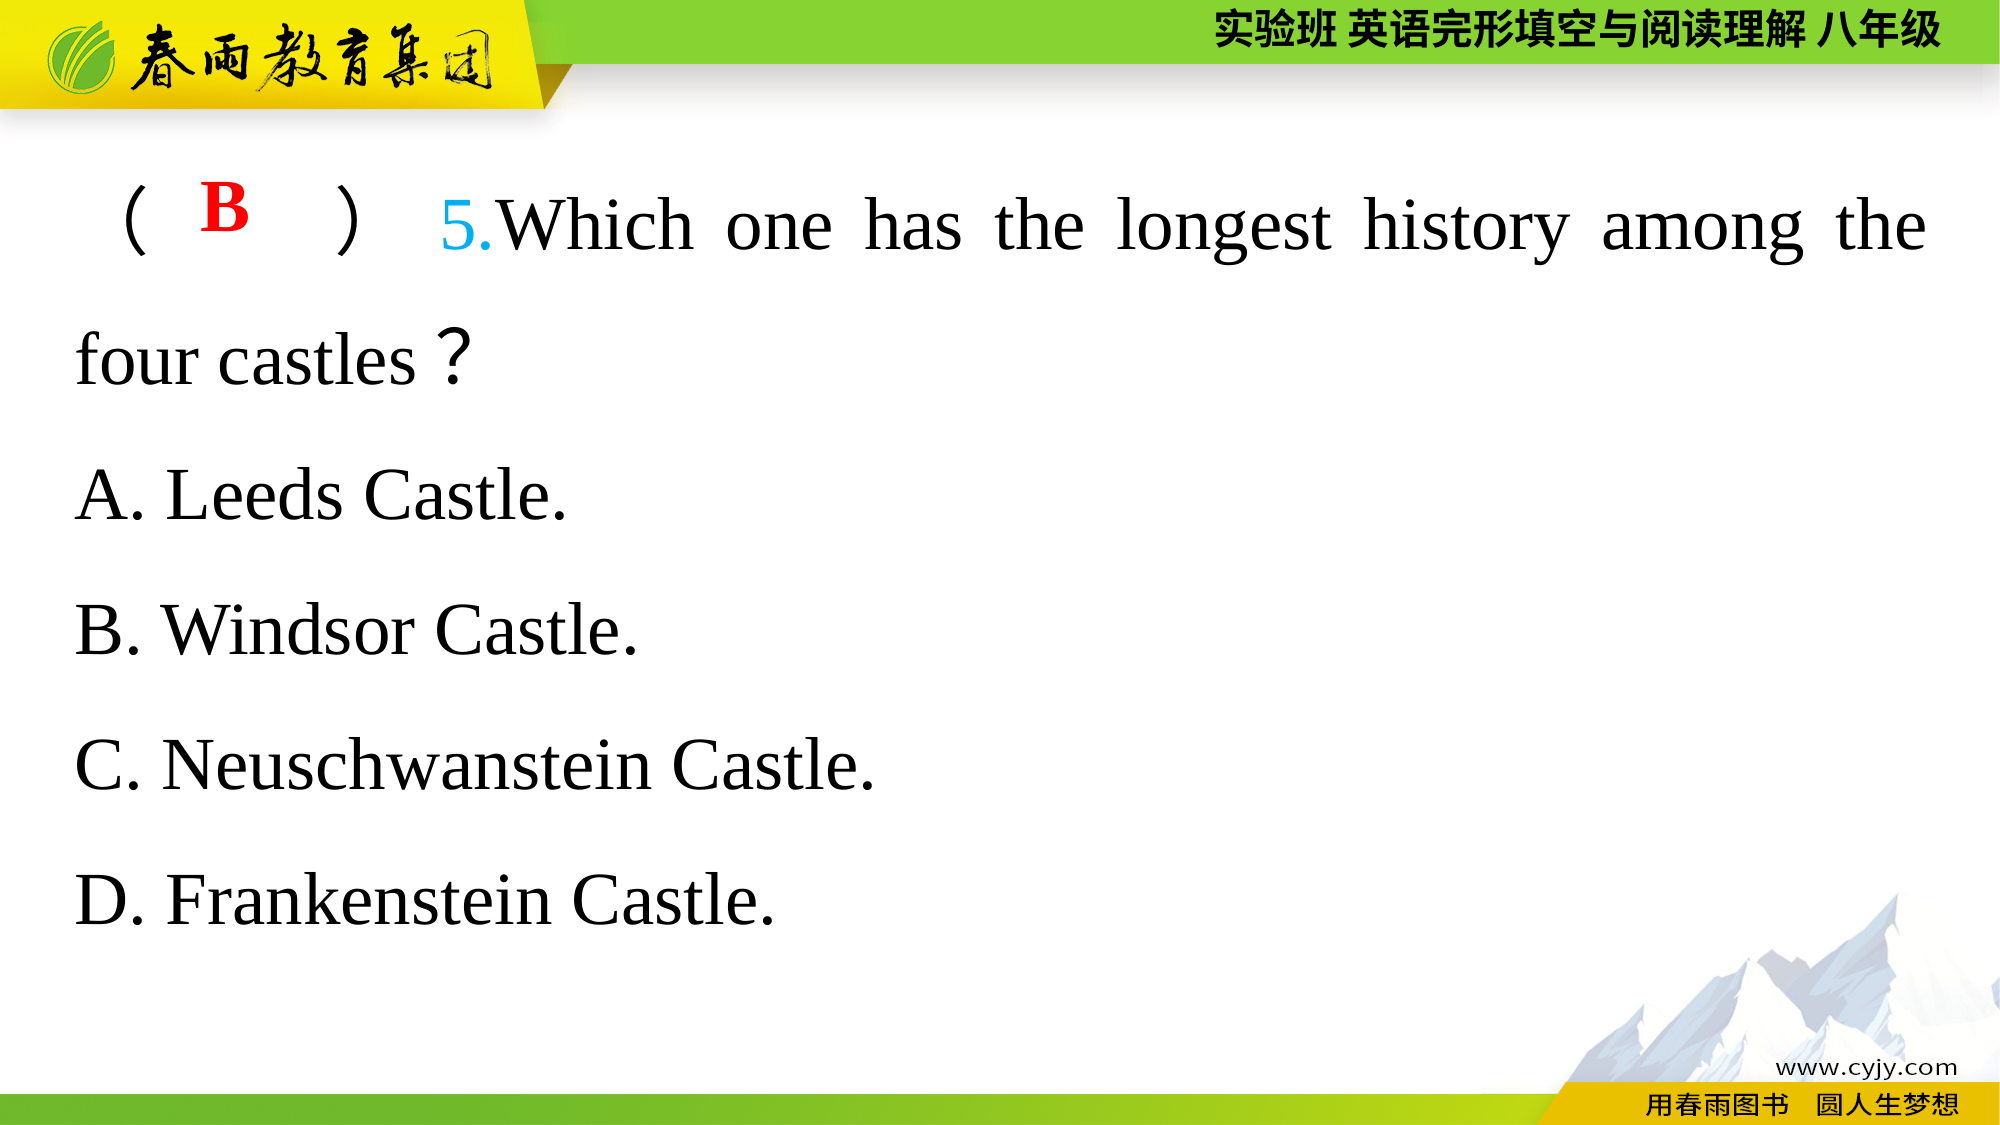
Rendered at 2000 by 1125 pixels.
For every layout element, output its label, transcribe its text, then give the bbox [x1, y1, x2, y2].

list （ ）5.Which one has the longest history among the four castles？ A. Leeds Castle. B. Windsor Castle. C. Neuschwanstein Castle. D. Frankenstein Castle. [59, 122, 1944, 956]
picture [0, 0, 2000, 1125]
text_box B [185, 148, 266, 254]
